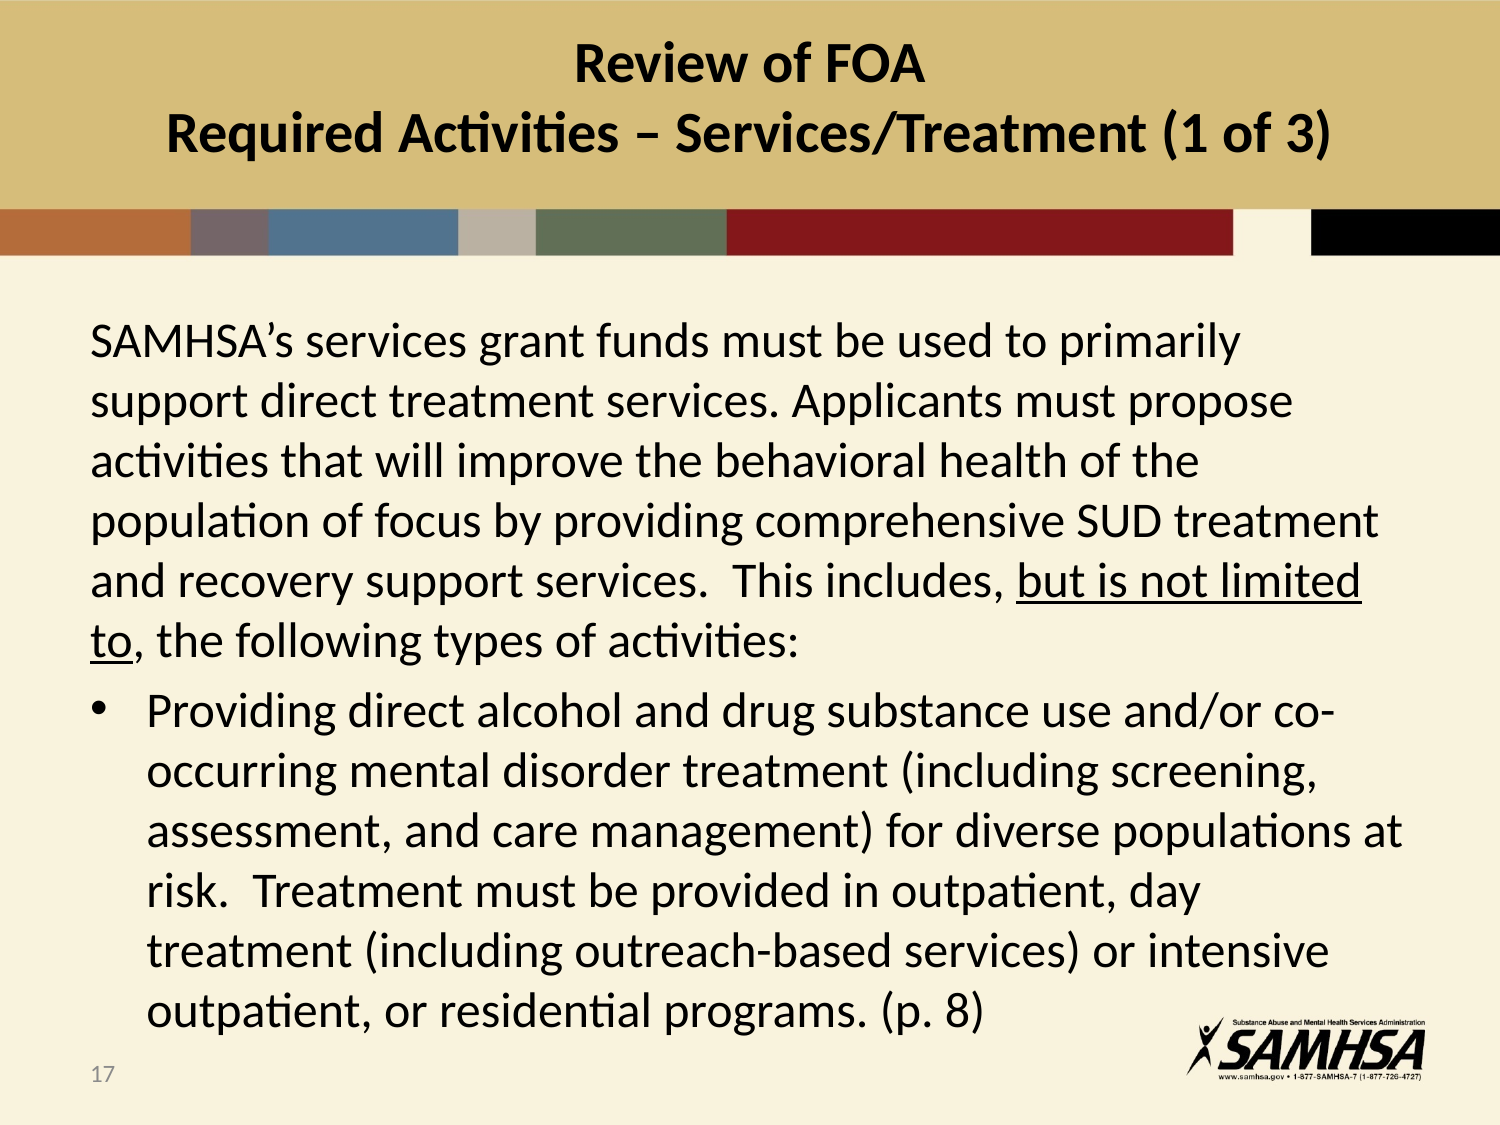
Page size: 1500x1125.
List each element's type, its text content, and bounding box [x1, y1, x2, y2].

title Review of FOA Required Activities – Services/Treatment (1 of 3) [74, 74, 1426, 213]
picture [0, 0, 1500, 1125]
list SAMHSA’s services grant funds must be used to primarily support direct treatment services. Applicants must propose activities that will improve the behavioral health of the population of focus by providing comprehensive SUD treatment and recovery support services. This includes, but is not limited to, the following types of activities: Providing direct alcohol and drug substance use and/or co-occurring mental disorder treatment (including screening, assessment, and care management) for diverse populations at risk. Treatment must be provided in outpatient, day treatment (including outreach-based services) or intensive outpatient, or residential programs. (p. 8) [74, 299, 1426, 1006]
slide_number 17 [75, 1042, 425, 1103]
